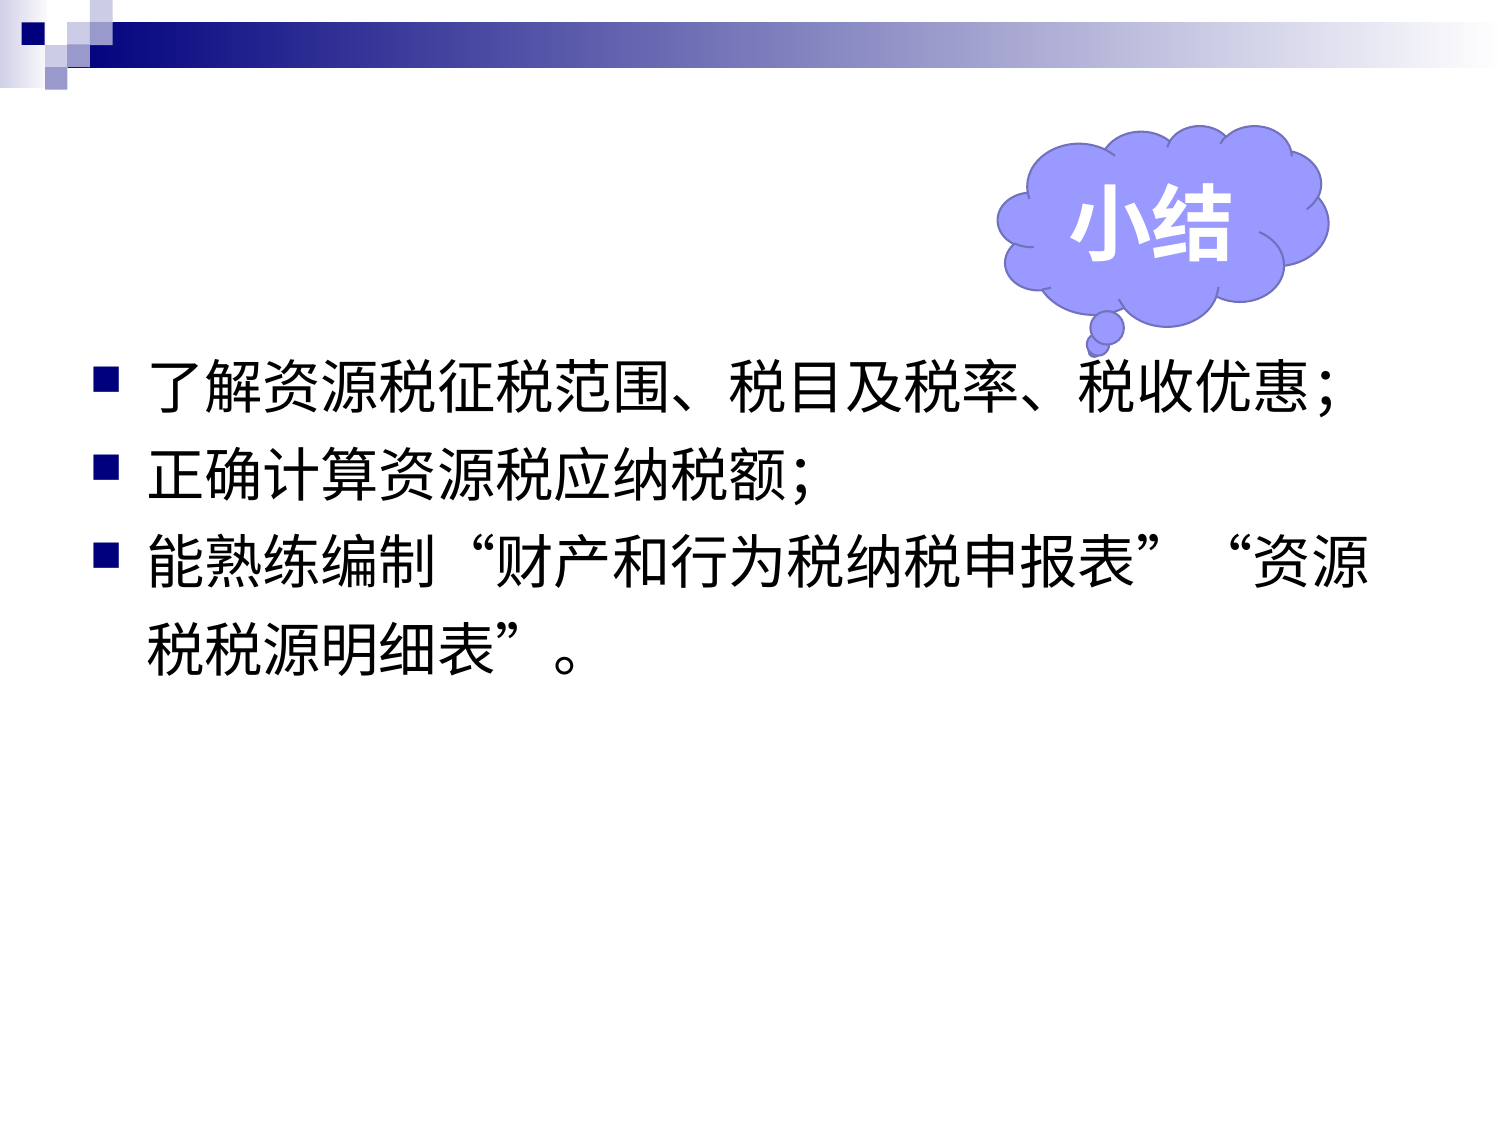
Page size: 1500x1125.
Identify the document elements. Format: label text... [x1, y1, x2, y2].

text_box 小结 [996, 124, 1330, 358]
list 了解资源税征税范围、税目及税率、税收优惠； 正确计算资源税应纳税额； 能熟练编制“财产和行为税纳税申报表”“资源税税源明细表”。 [74, 324, 1426, 963]
